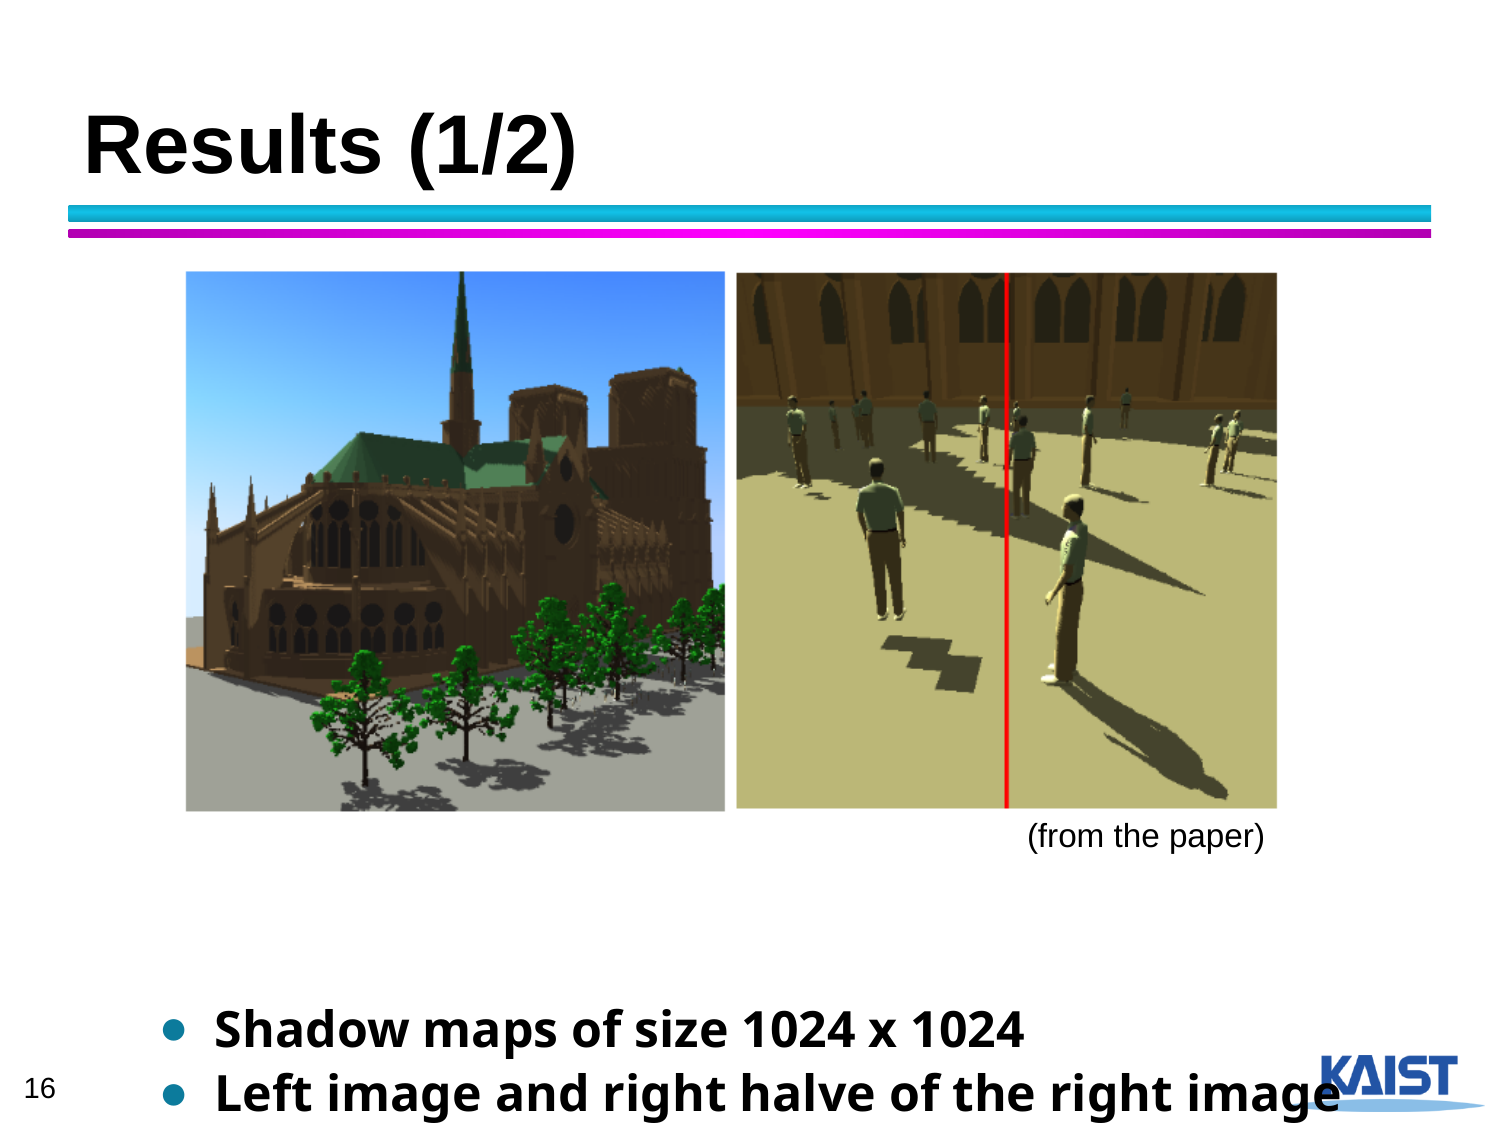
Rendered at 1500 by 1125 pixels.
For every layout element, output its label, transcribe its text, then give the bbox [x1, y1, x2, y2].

text_box (from the paper) [1012, 824, 1281, 862]
picture [176, 260, 1283, 817]
picture [1284, 1055, 1485, 1112]
list Shadow maps of size 1024 x 1024 Left image and right halve of the right image generated with a perspective shadow map at about 15 frames per second [68, 271, 1434, 1104]
title Results (1/2) [68, 48, 1428, 199]
